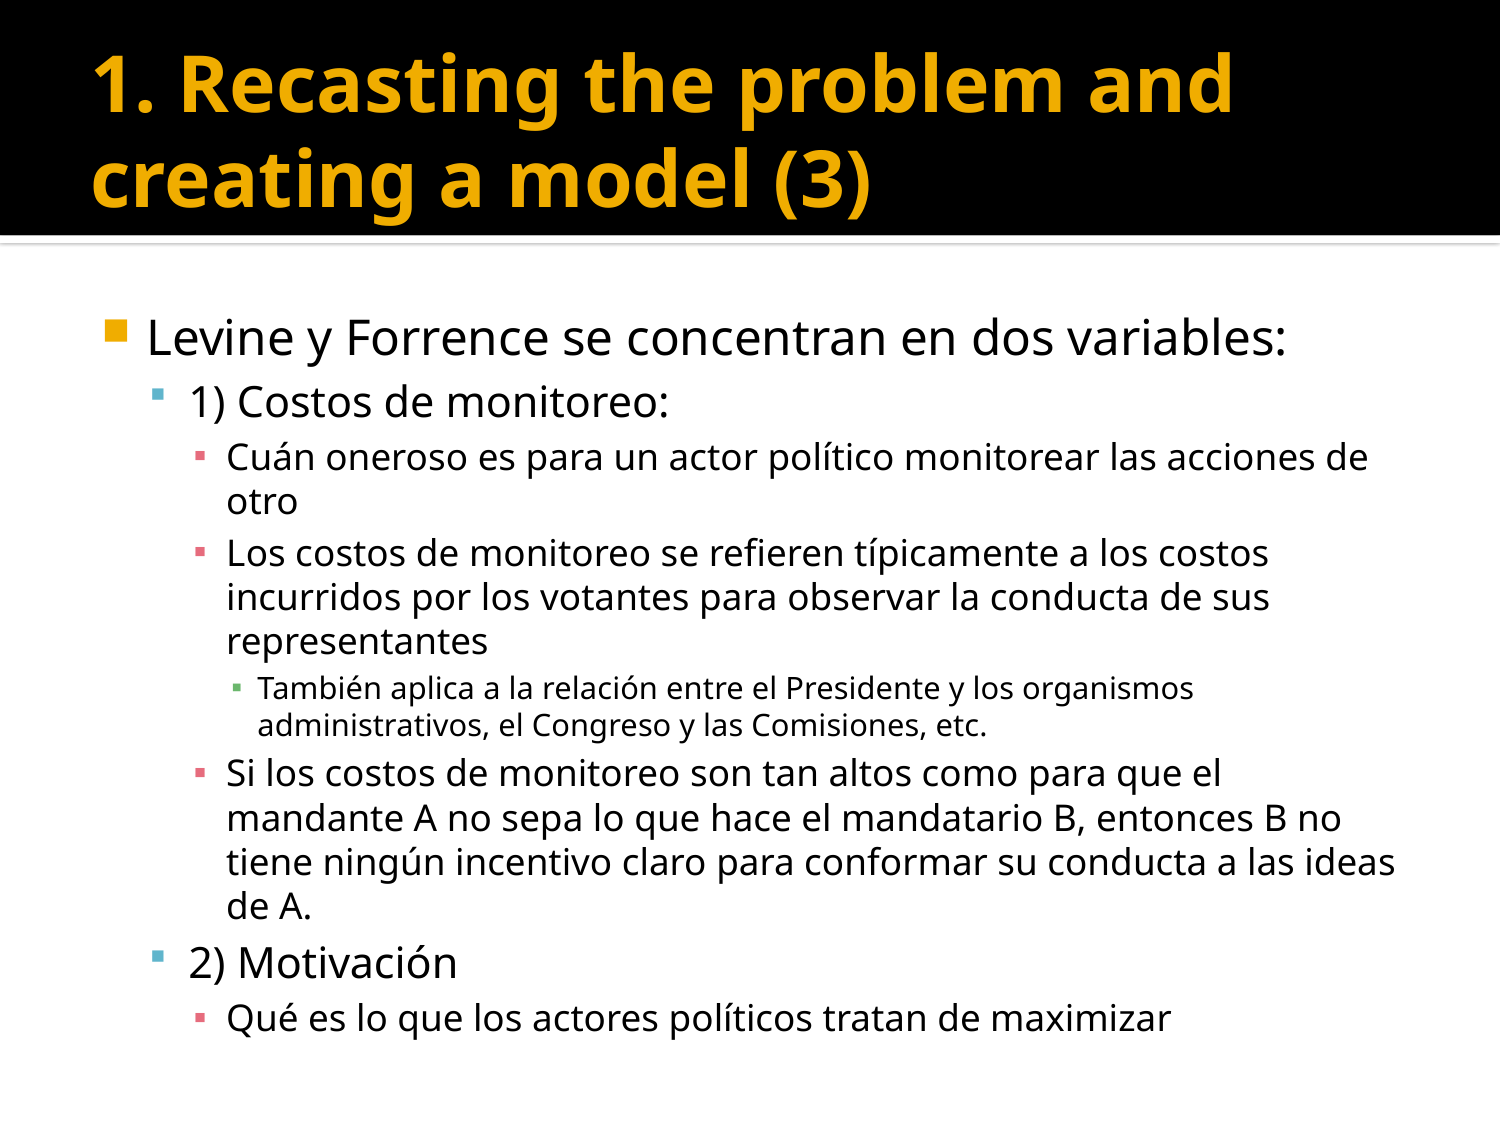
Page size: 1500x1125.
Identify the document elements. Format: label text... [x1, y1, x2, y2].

title 1. Recasting the problem and creating a model (3) [75, 25, 1425, 231]
list Levine y Forrence se concentran en dos variables: 1) Costos de monitoreo: Cuán oneroso es para un actor político monitorear las acciones de otro Los costos de monitoreo se refieren típicamente a los costos incurridos por los votantes para observar la conducta de sus representantes También aplica a la relación entre el Presidente y los organismos administrativos, el Congreso y las Comisiones, etc. Si los costos de monitoreo son tan altos como para que el mandante A no sepa lo que hace el mandatario B, entonces B no tiene ningún incentivo claro para conformar su conducta a las ideas de A. 2) Motivación Qué es lo que los actores políticos tratan de maximizar [75, 291, 1425, 1050]
